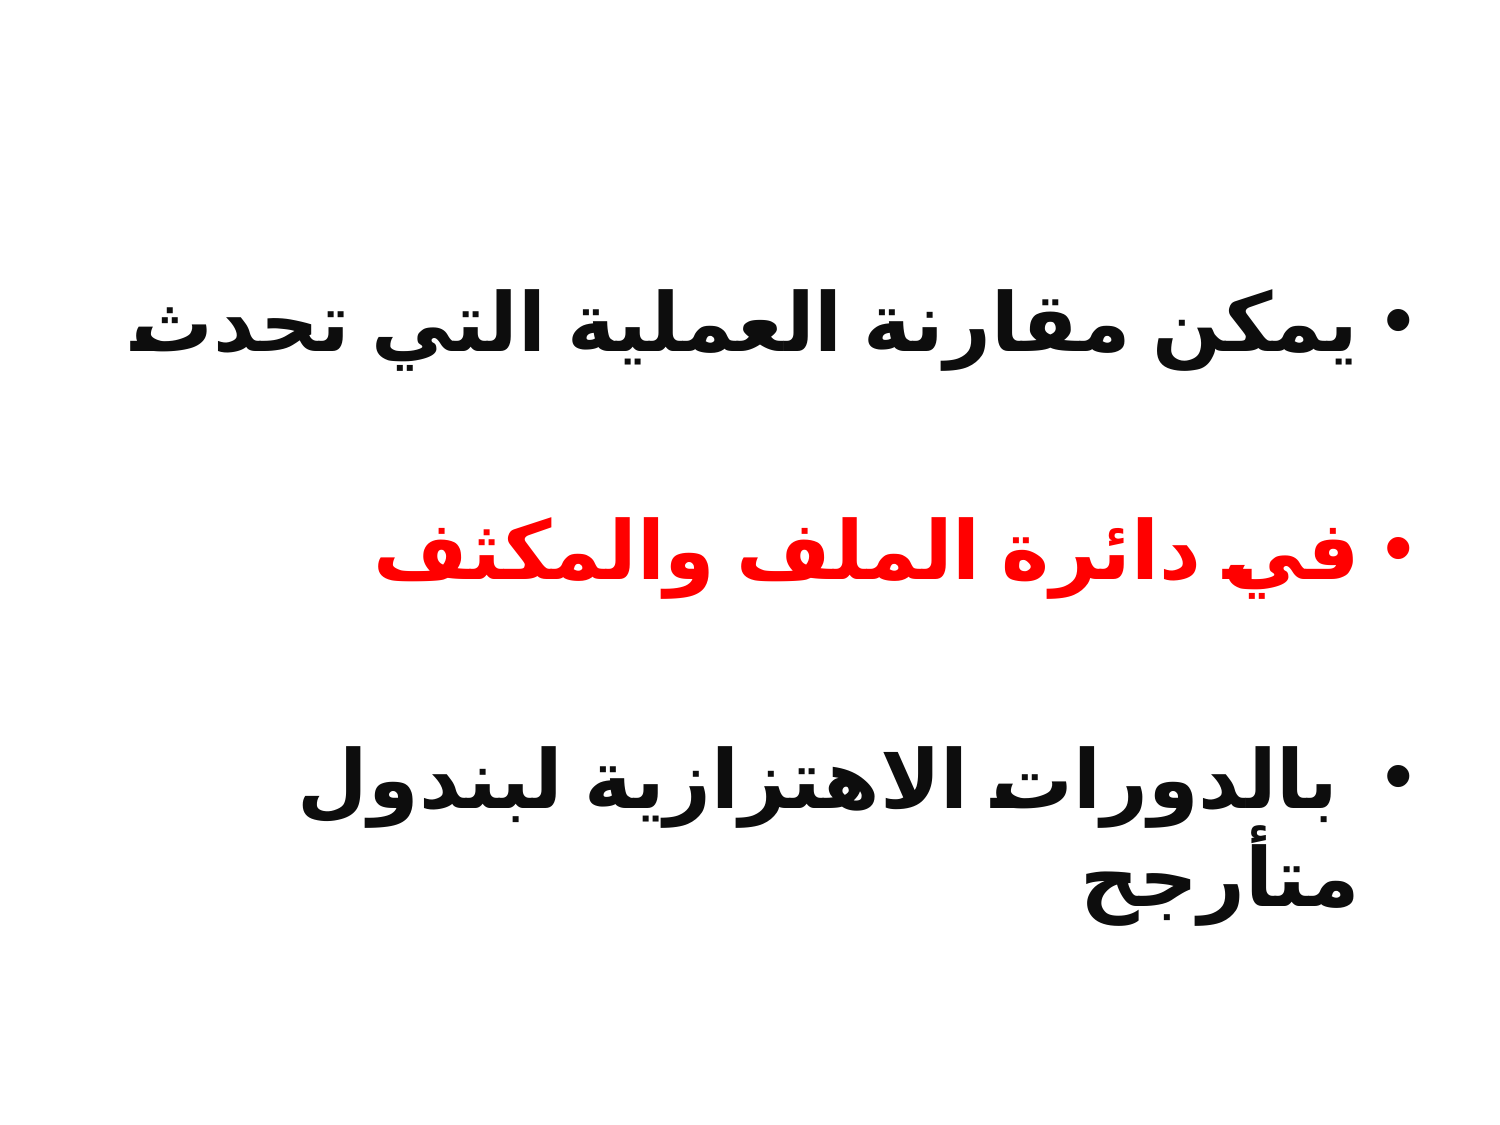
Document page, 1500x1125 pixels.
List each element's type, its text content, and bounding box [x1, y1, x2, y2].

list يمكن مقارنة العملية التي تحدث في دائرة الملف والمكثف بالدورات الاهتزازية لبندول متأرجح [75, 262, 1425, 1005]
